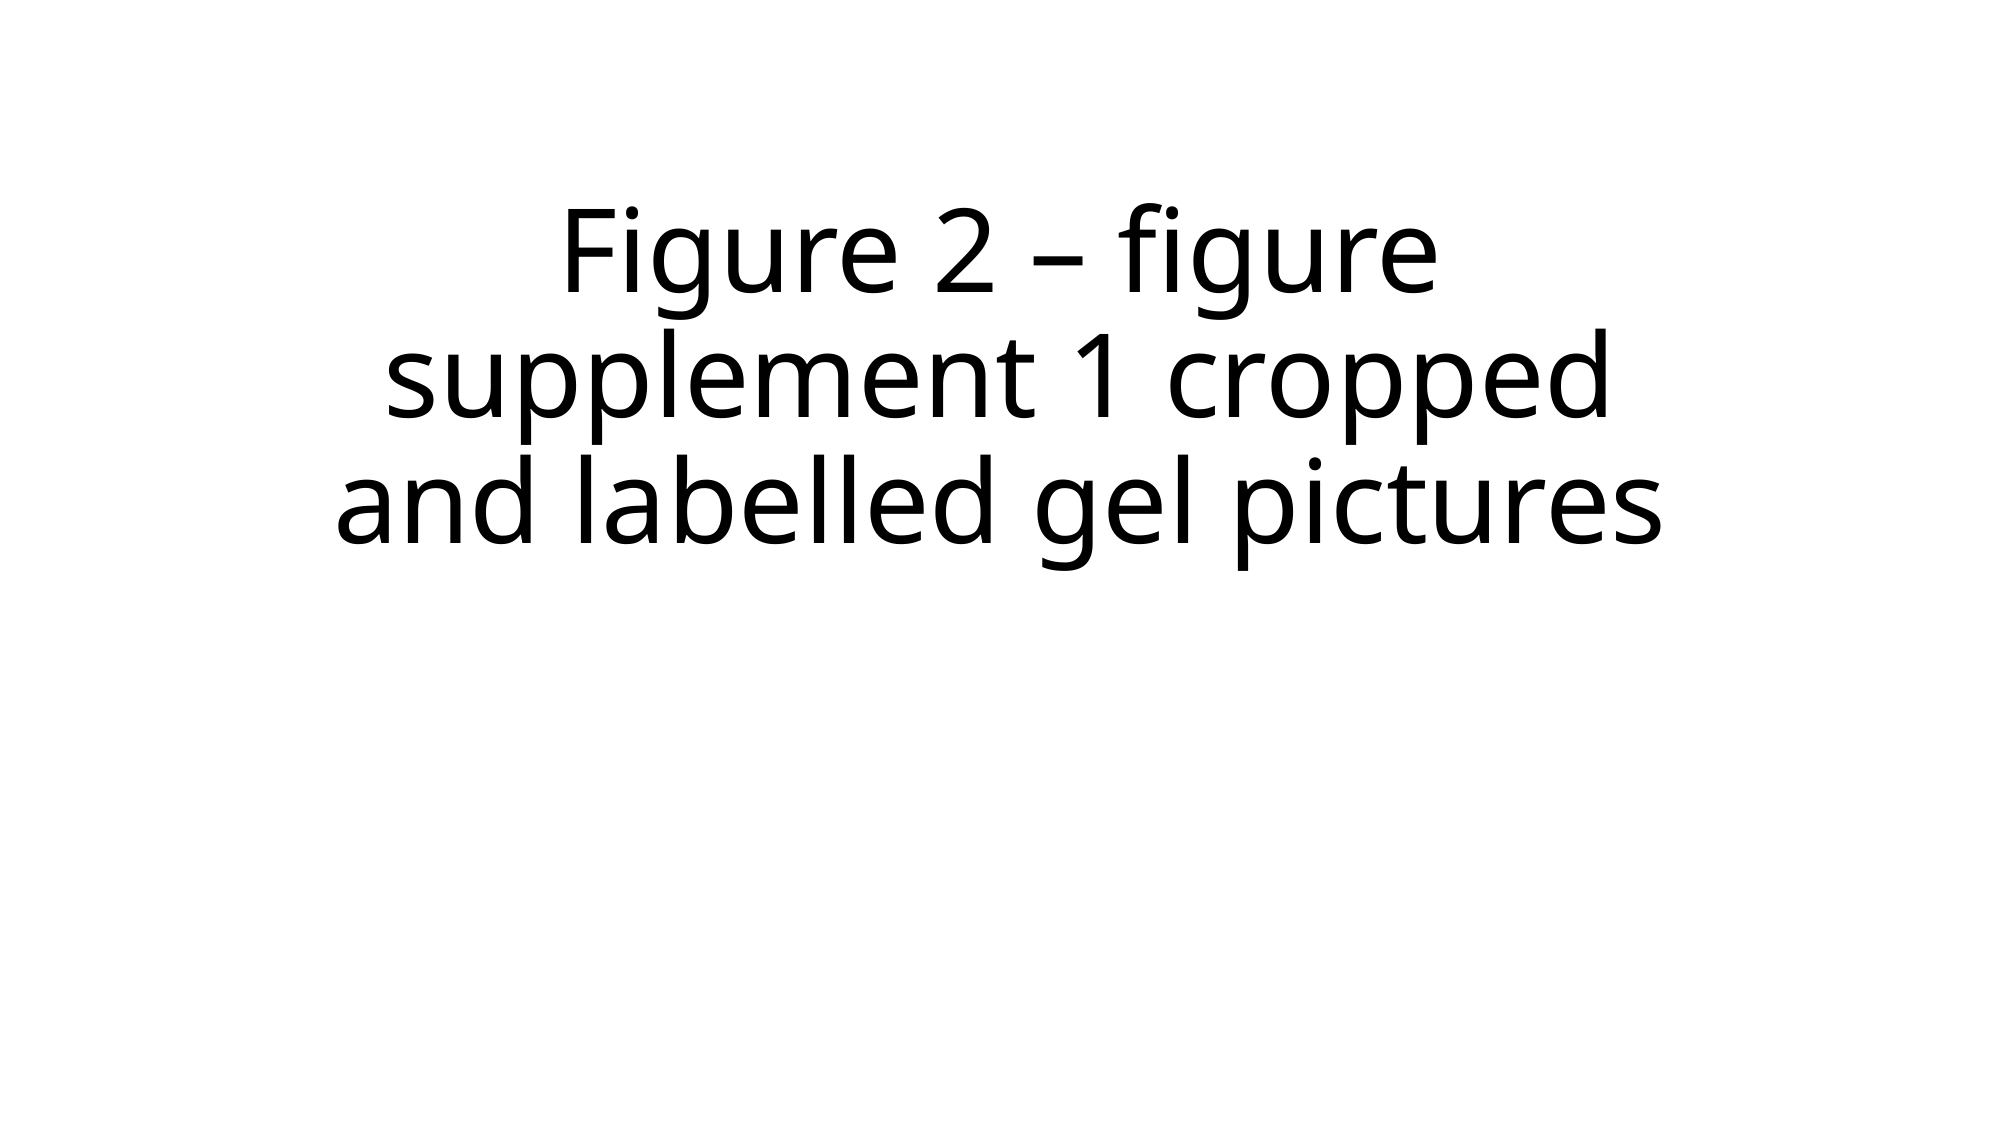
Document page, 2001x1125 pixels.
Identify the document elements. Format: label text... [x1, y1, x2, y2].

title Figure 2 – figure supplement 1 cropped and labelled gel pictures [249, 184, 1750, 576]
